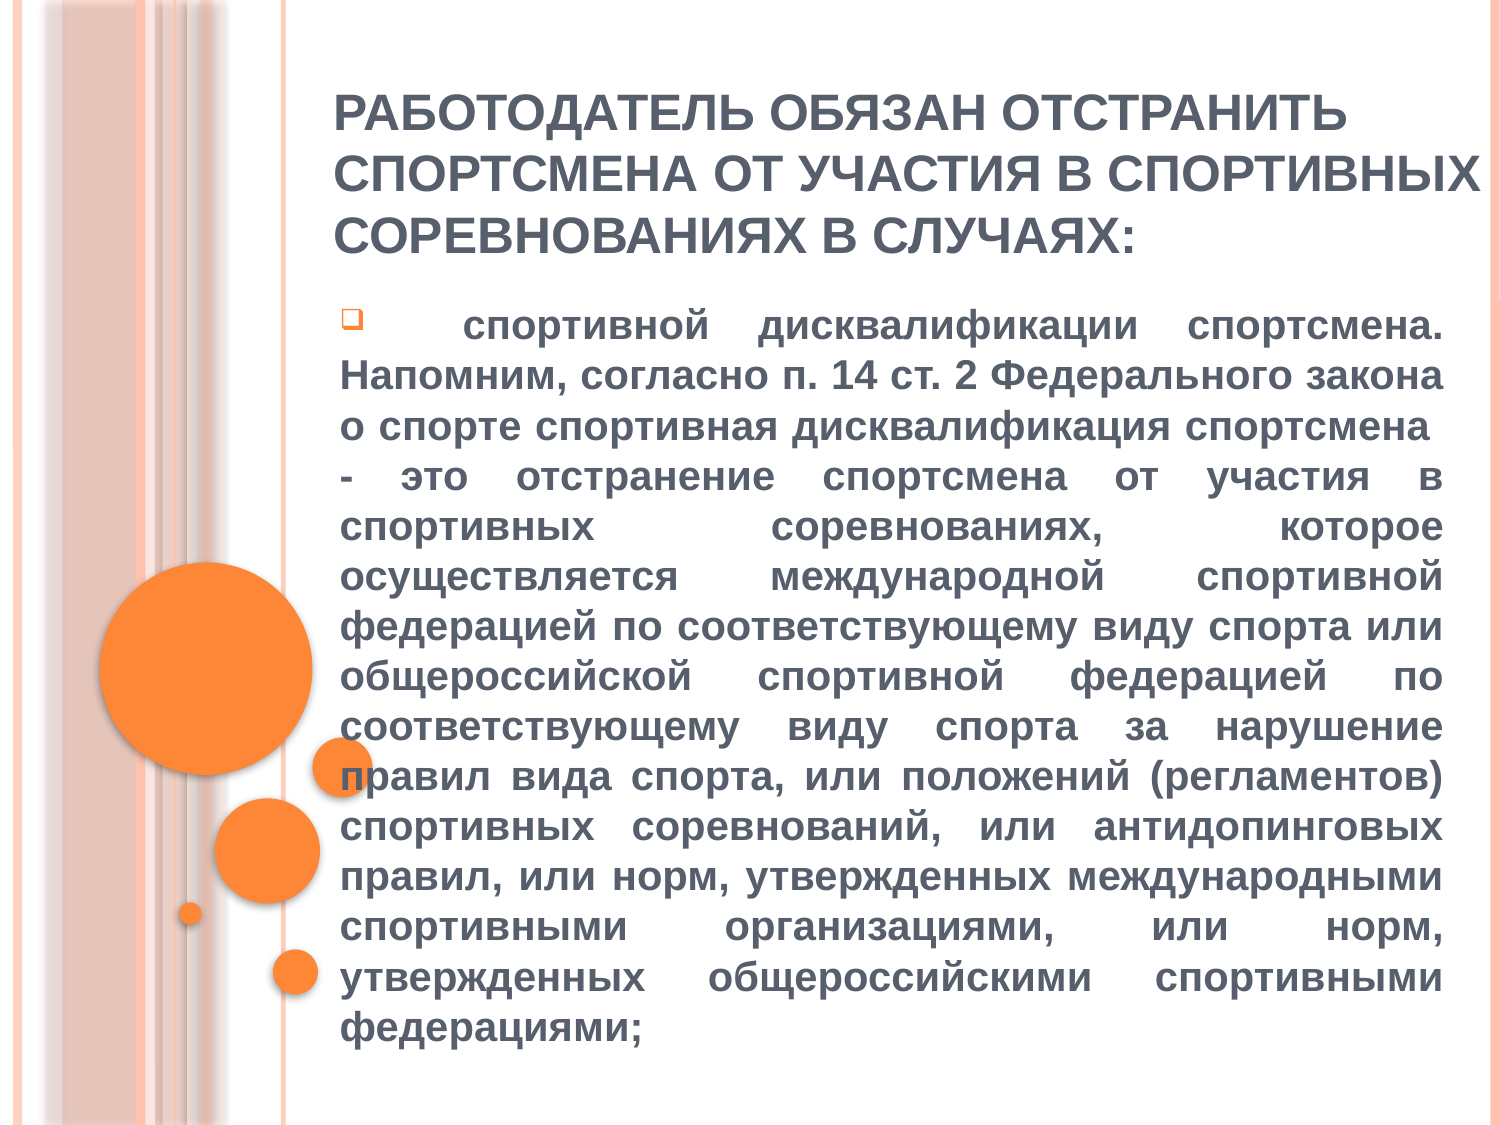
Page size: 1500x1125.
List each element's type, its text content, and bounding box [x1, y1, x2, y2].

title Работодатель обязан отстранить спортсмена от участия в спортивных соревнованиях в случаях: [318, 30, 1500, 271]
subtitle спортивной дисквалификации спортсмена. Напомним, согласно п. 14 ст. 2 Федерального закона о спорте спортивная дисквалификация спортсмена - это отстранение спортсмена от участия в спортивных соревнованиях, которое осуществляется международной спортивной федерацией по соответствующему виду спорта или общероссийской спортивной федерацией по соответствующему виду спорта за нарушение правил вида спорта, или положений (регламентов) спортивных соревнований, или антидопинговых правил, или норм, утвержденных международными спортивными организациями, или норм, утвержденных общероссийскими спортивными федерациями; [324, 290, 1459, 1083]
